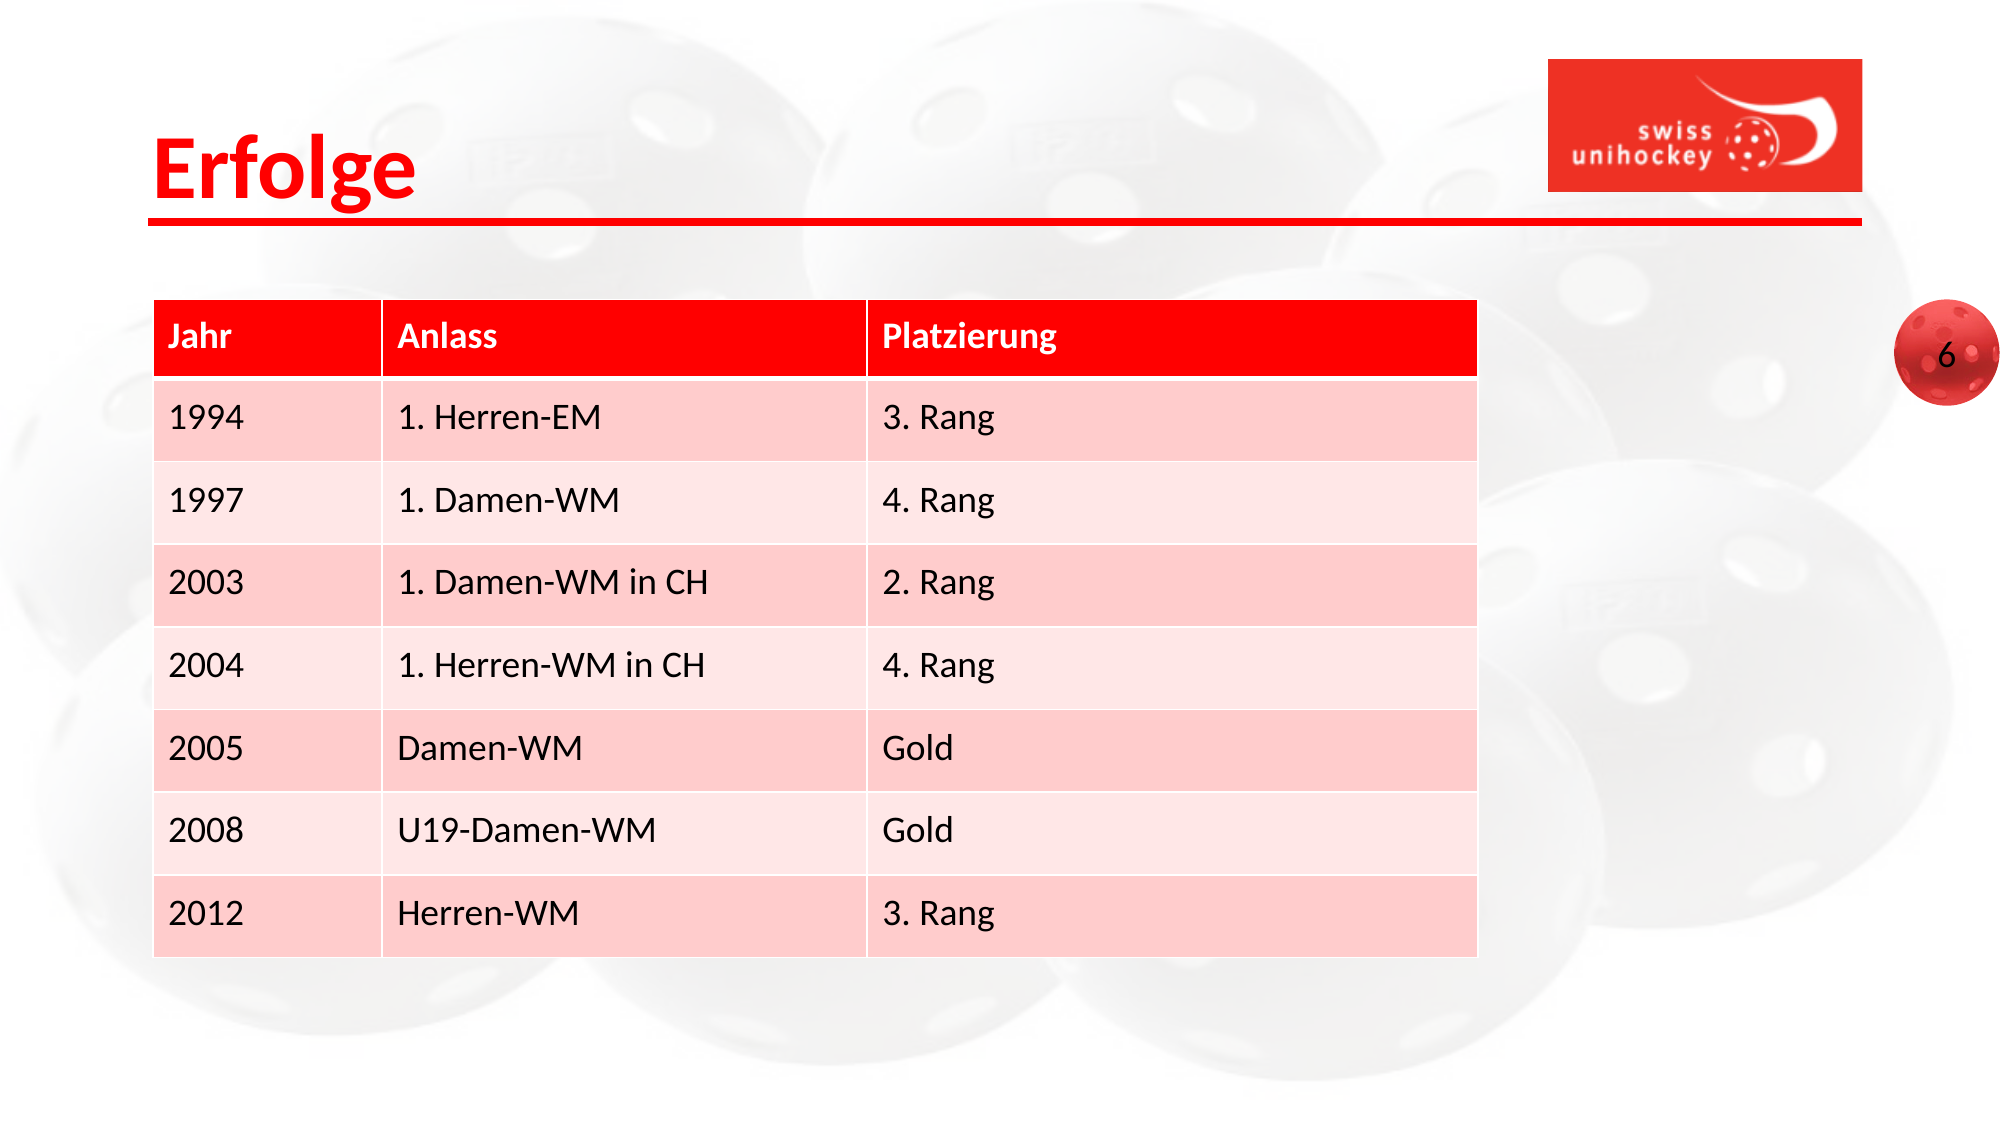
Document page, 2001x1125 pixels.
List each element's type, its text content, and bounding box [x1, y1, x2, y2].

table_cell 1997 [154, 462, 381, 543]
table_cell Gold [868, 793, 1477, 874]
table_header Platzierung [868, 300, 1477, 376]
table_cell 2. Rang [868, 545, 1477, 626]
table_cell 4. Rang [868, 628, 1477, 709]
title Erfolge [137, 59, 1863, 278]
table_cell 2008 [154, 793, 381, 874]
table_cell 2005 [154, 710, 381, 791]
table_cell 1. Damen-WM [383, 462, 866, 543]
table_cell 2012 [154, 876, 381, 957]
table_cell 2004 [154, 628, 381, 709]
table_cell Herren-WM [383, 876, 866, 957]
table_header Anlass [383, 300, 866, 376]
table_cell 1. Herren-WM in CH [383, 628, 866, 709]
table_cell 2003 [154, 545, 381, 626]
table_cell 3. Rang [868, 381, 1477, 461]
table_cell Damen-WM [383, 710, 866, 791]
table_cell U19-Damen-WM [383, 793, 866, 874]
table_cell 1. Herren-EM [383, 381, 866, 461]
table_cell 4. Rang [868, 462, 1477, 543]
table_cell 1. Damen-WM in CH [383, 545, 866, 626]
slide_number 6 [1894, 299, 2000, 406]
table_cell Gold [868, 710, 1477, 791]
table_header Jahr [154, 300, 381, 376]
table_cell 3. Rang [868, 876, 1477, 957]
table_cell 1994 [154, 381, 381, 461]
